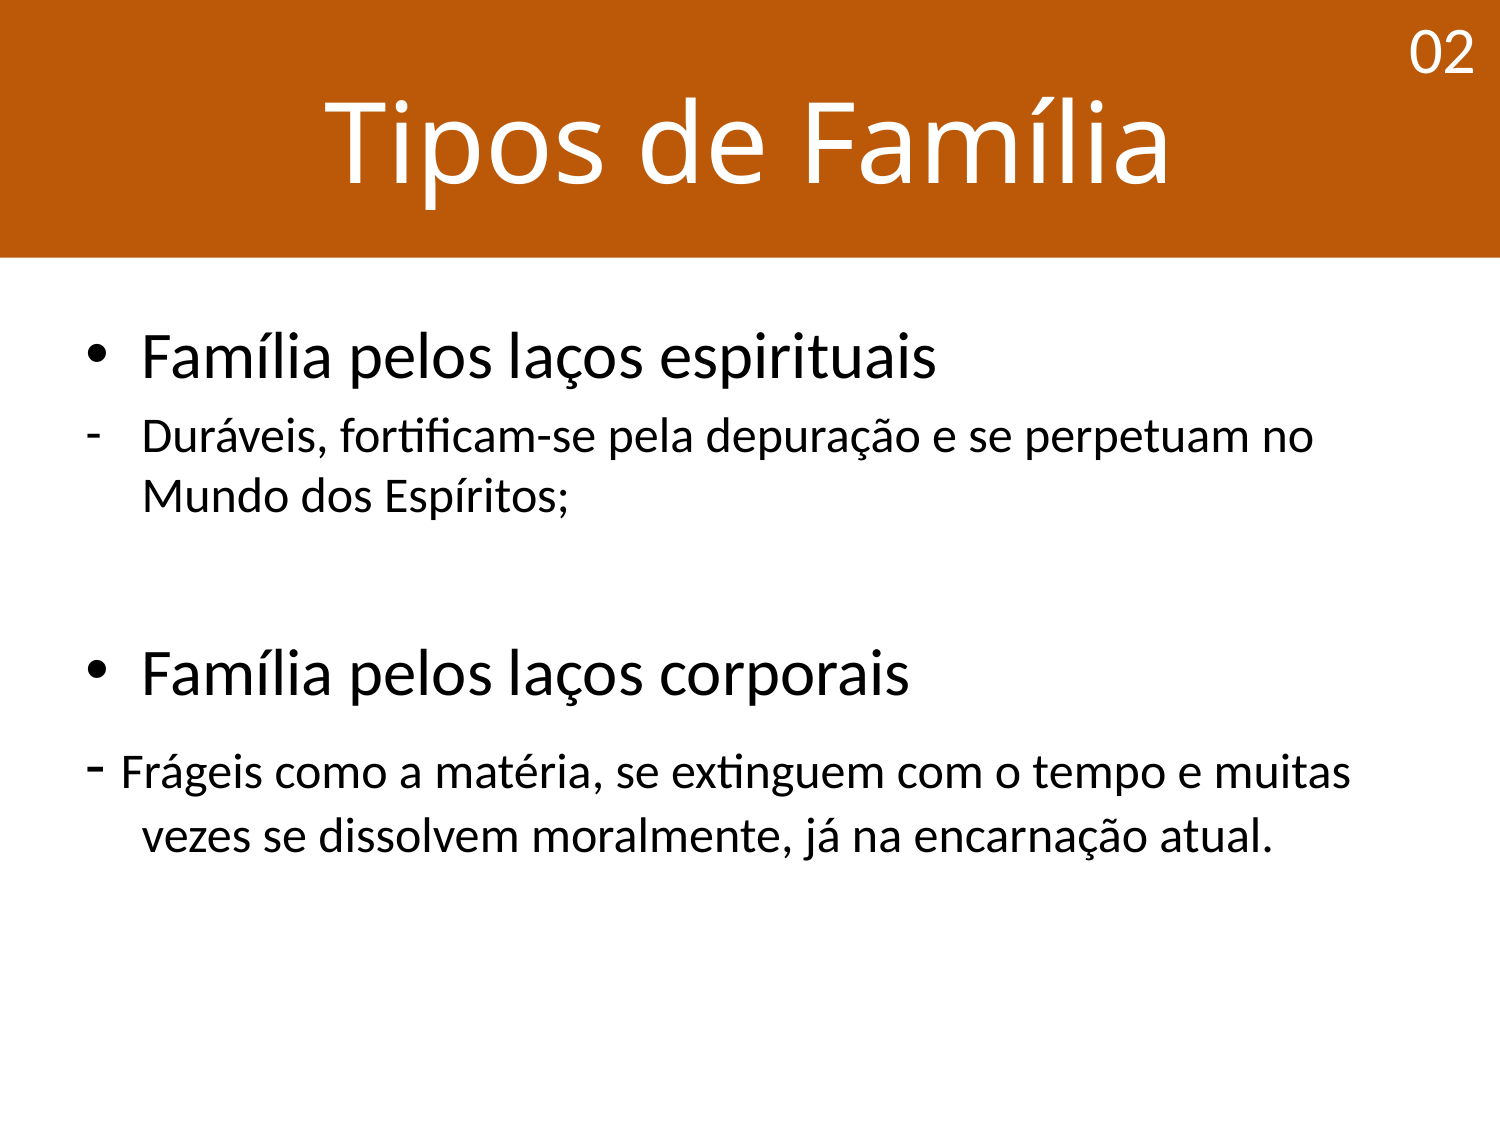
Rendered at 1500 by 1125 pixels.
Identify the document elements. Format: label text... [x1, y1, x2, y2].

text_box [0, 0, 1500, 260]
list Família pelos laços espirituais Duráveis, fortificam-se pela depuração e se perpetuam no Mundo dos Espíritos; Família pelos laços corporais - Frágeis como a matéria, se extinguem com o tempo e muitas vezes se dissolvem moralmente, já na encarnação atual. [70, 304, 1421, 1048]
text_box 02 [1394, 0, 1500, 95]
title Tipos de Família [75, 45, 1425, 233]
